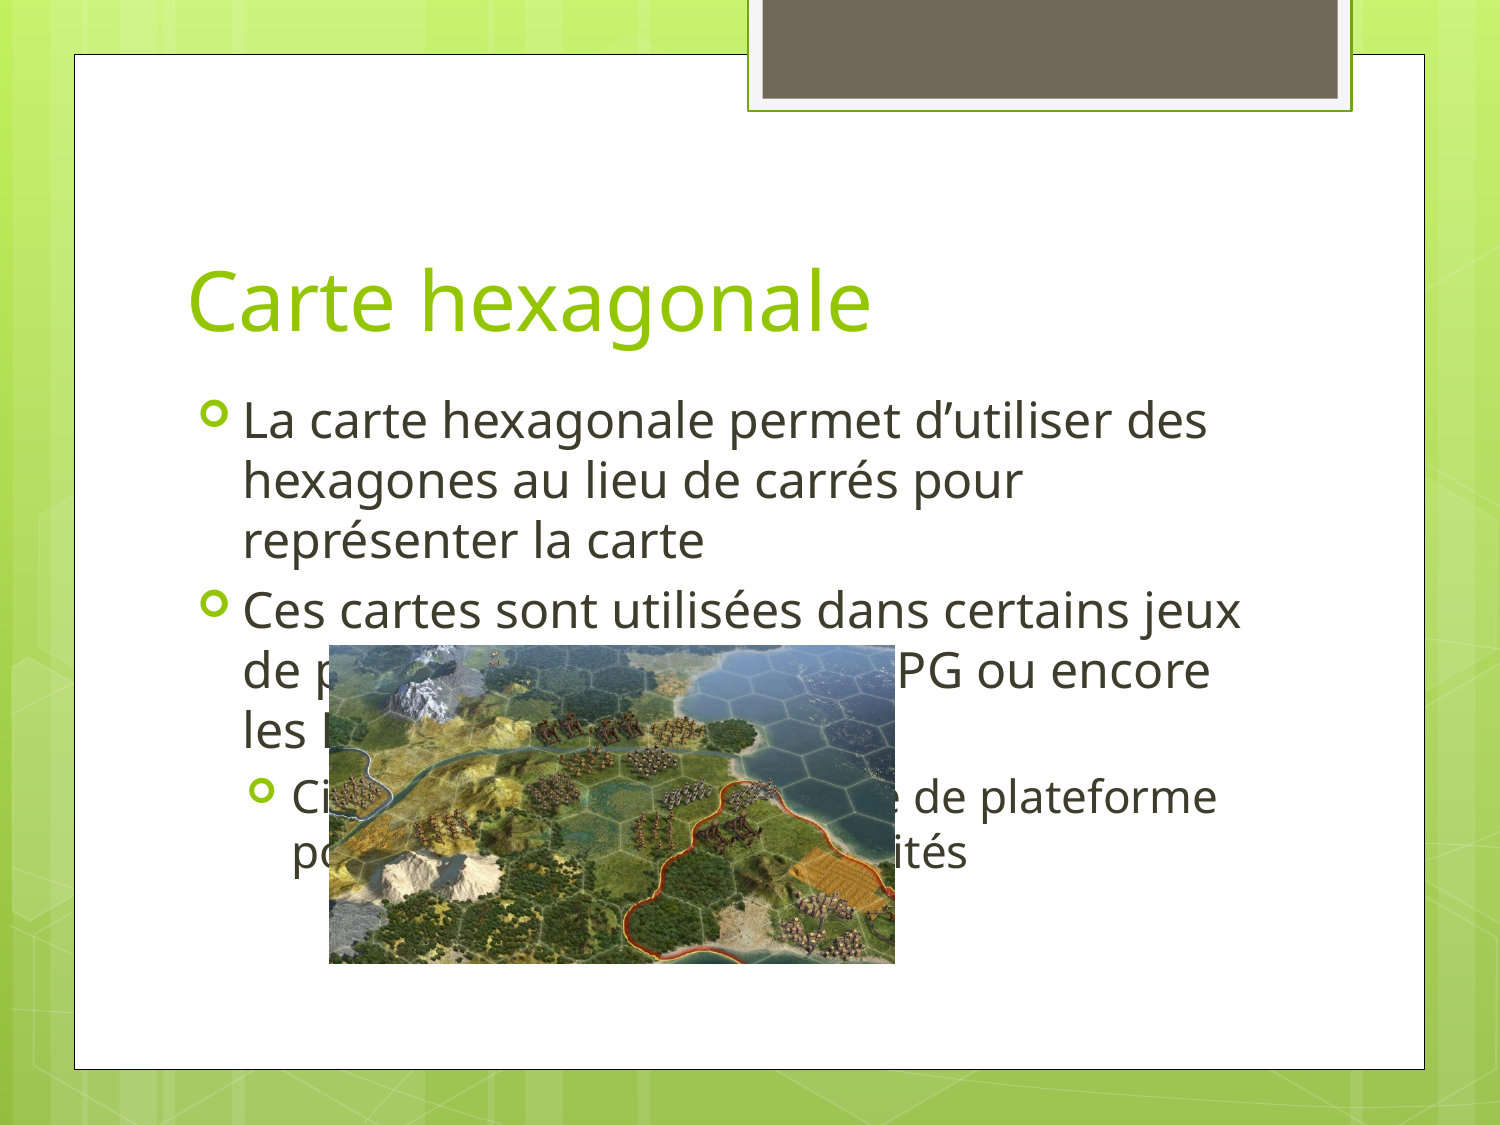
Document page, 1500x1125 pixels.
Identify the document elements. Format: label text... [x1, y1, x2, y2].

picture [328, 644, 896, 964]
title Carte hexagonale [171, 168, 1324, 357]
list La carte hexagonale permet d’utiliser des hexagones au lieu de carrés pour représenter la carte Ces cartes sont utilisées dans certains jeux de plateforme tels que les RPG ou encore les RTS Civilization V™ utilise ce type de plateforme pour le déplacement des unités [171, 381, 1283, 957]
